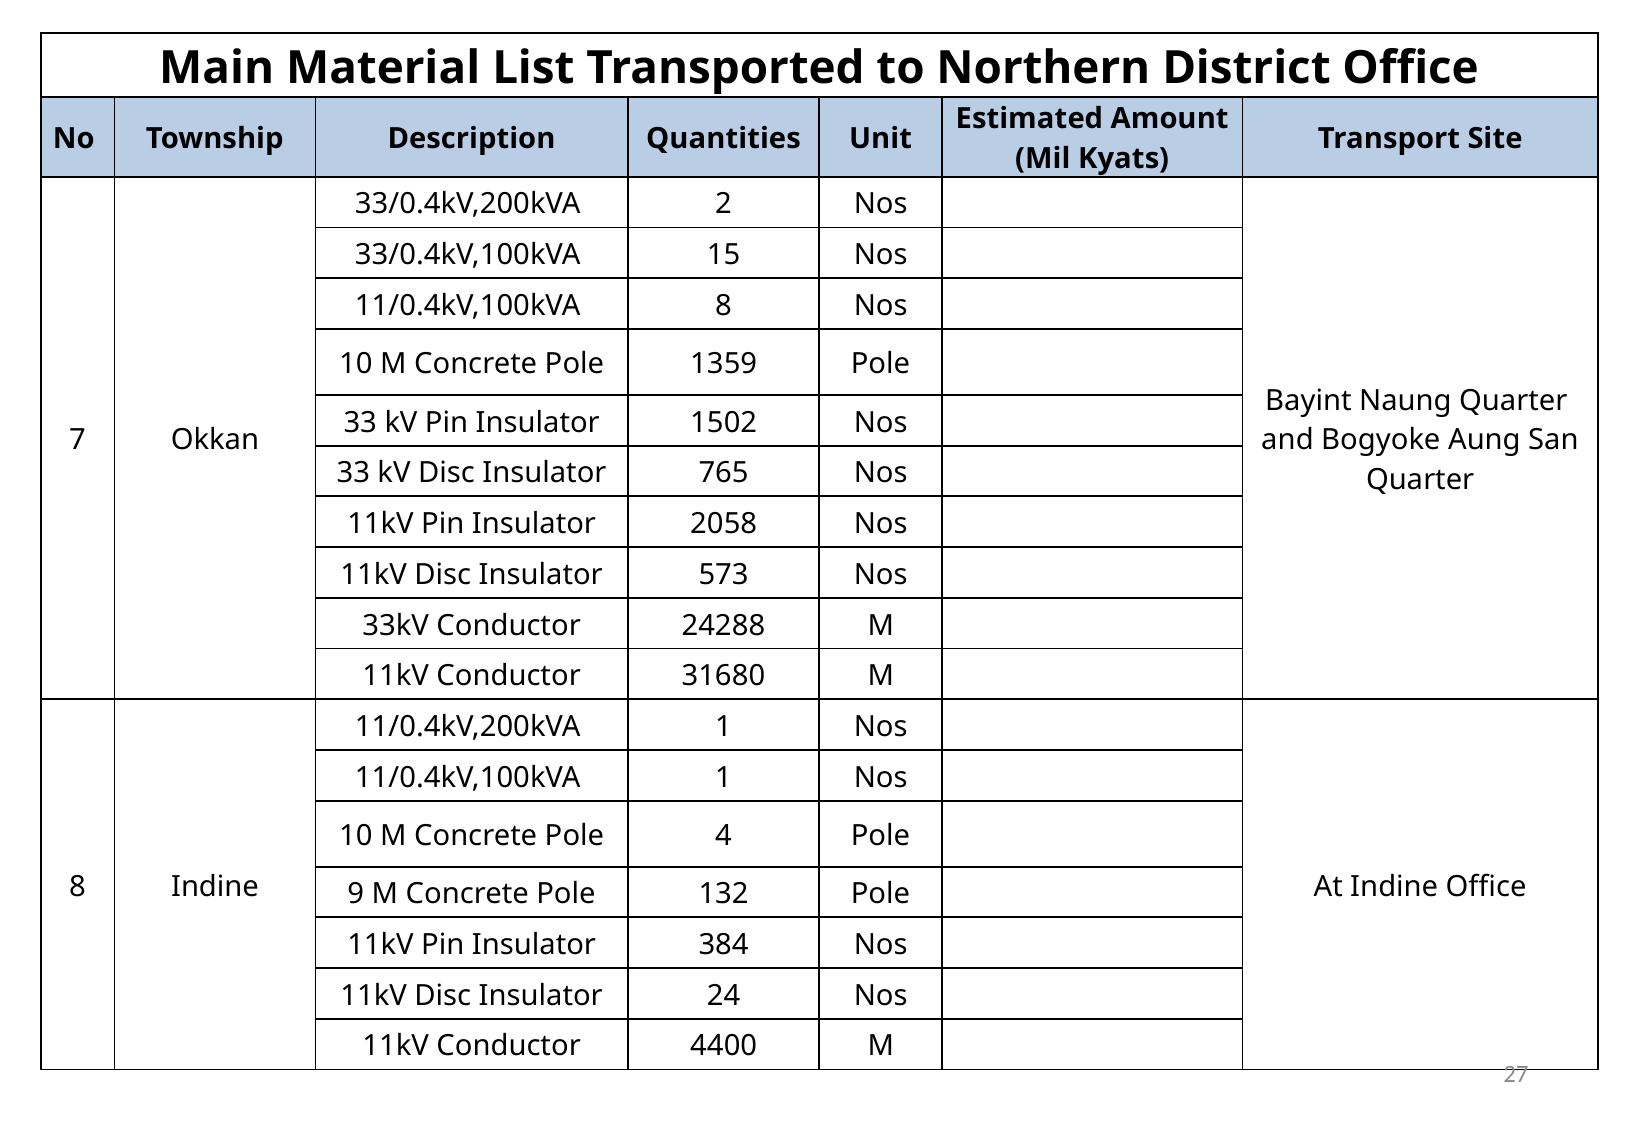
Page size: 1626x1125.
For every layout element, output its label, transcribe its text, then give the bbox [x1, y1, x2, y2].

table_cell Nos [820, 751, 941, 800]
table_cell Nos [820, 548, 941, 597]
table_cell [943, 447, 1242, 495]
table_cell Nos [820, 918, 941, 967]
table_cell Okkan [115, 178, 315, 698]
table_cell 24 [629, 969, 818, 1018]
table_cell 11/0.4kV,100kVA [316, 279, 627, 328]
table_cell 2058 [629, 497, 818, 546]
table_cell 11kV Conductor [316, 649, 627, 698]
table_cell 573 [629, 548, 818, 597]
table_cell Township [115, 98, 315, 176]
table_cell [943, 178, 1242, 227]
table_cell [943, 548, 1242, 597]
table_cell Nos [820, 969, 941, 1018]
table_cell 11kV Disc Insulator [316, 548, 627, 597]
table_cell 8 [629, 279, 818, 328]
table_cell [943, 1020, 1242, 1069]
table_cell [943, 700, 1242, 749]
table_cell 765 [629, 447, 818, 495]
table_cell 10 M Concrete Pole [316, 330, 627, 394]
table_cell Quantities [629, 98, 818, 176]
table_cell [943, 330, 1242, 394]
table_cell Nos [820, 497, 941, 546]
table_cell 1502 [629, 396, 818, 445]
table_cell 132 [629, 868, 818, 916]
table_cell 24288 [629, 599, 818, 648]
table_cell 11/0.4kV,200kVA [316, 700, 627, 749]
table_header Main Material List Transported to Northern District Office [42, 34, 1597, 96]
table_cell Bayint Naung Quarter and Bogyoke Aung San Quarter [1243, 178, 1597, 698]
table_cell Nos [820, 228, 941, 277]
table_cell [943, 751, 1242, 800]
table_cell [943, 497, 1242, 546]
table_cell Nos [820, 700, 941, 749]
table_cell [943, 969, 1242, 1018]
table_cell 2 [629, 178, 818, 227]
table_cell 33/0.4kV,200kVA [316, 178, 627, 227]
table_cell 7 [42, 178, 114, 698]
table_cell 8 [42, 700, 114, 1069]
table_cell Nos [820, 178, 941, 227]
table_cell 1 [629, 751, 818, 800]
table_cell Indine [115, 700, 315, 1069]
table_cell 384 [629, 918, 818, 967]
table_cell 33kV Conductor [316, 599, 627, 648]
table_cell [943, 918, 1242, 967]
table_cell At Indine Office [1243, 700, 1597, 1069]
table_cell 10 M Concrete Pole [316, 802, 627, 866]
table_cell 11kV Pin Insulator [316, 497, 627, 546]
table_cell Nos [820, 396, 941, 445]
table_cell 33/0.4kV,100kVA [316, 228, 627, 277]
table_cell Pole [820, 868, 941, 916]
table_cell 11kV Disc Insulator [316, 969, 627, 1018]
table_cell Nos [820, 447, 941, 495]
table_cell [943, 396, 1242, 445]
table_cell 33 kV Disc Insulator [316, 447, 627, 495]
table_cell M [820, 1020, 941, 1069]
table_cell 1359 [629, 330, 818, 394]
table_cell [943, 802, 1242, 866]
table_cell Pole [820, 330, 941, 394]
table_cell [943, 279, 1242, 328]
table_cell 11kV Conductor [316, 1020, 627, 1069]
table_cell [943, 599, 1242, 648]
table_cell No [42, 98, 114, 176]
table_cell [943, 228, 1242, 277]
table_cell 11/0.4kV,100kVA [316, 751, 627, 800]
table_cell 4400 [629, 1020, 818, 1069]
table_cell M [820, 649, 941, 698]
table_cell 31680 [629, 649, 818, 698]
table_cell Description [316, 98, 627, 176]
table_cell Pole [820, 802, 941, 866]
table_cell 4 [629, 802, 818, 866]
table_cell Nos [820, 279, 941, 328]
table_cell 1 [629, 700, 818, 749]
table_cell 15 [629, 228, 818, 277]
table_cell 11kV Pin Insulator [316, 918, 627, 967]
table_cell 9 M Concrete Pole [316, 868, 627, 916]
table_cell M [820, 599, 941, 648]
table_cell [943, 868, 1242, 916]
table_cell Transport Site [1243, 98, 1597, 176]
slide_number 27 [1164, 1042, 1544, 1103]
table_cell Estimated Amount (Mil Kyats) [943, 98, 1242, 176]
table_cell [943, 649, 1242, 698]
table_cell 33 kV Pin Insulator [316, 396, 627, 445]
table_cell Unit [820, 98, 941, 176]
